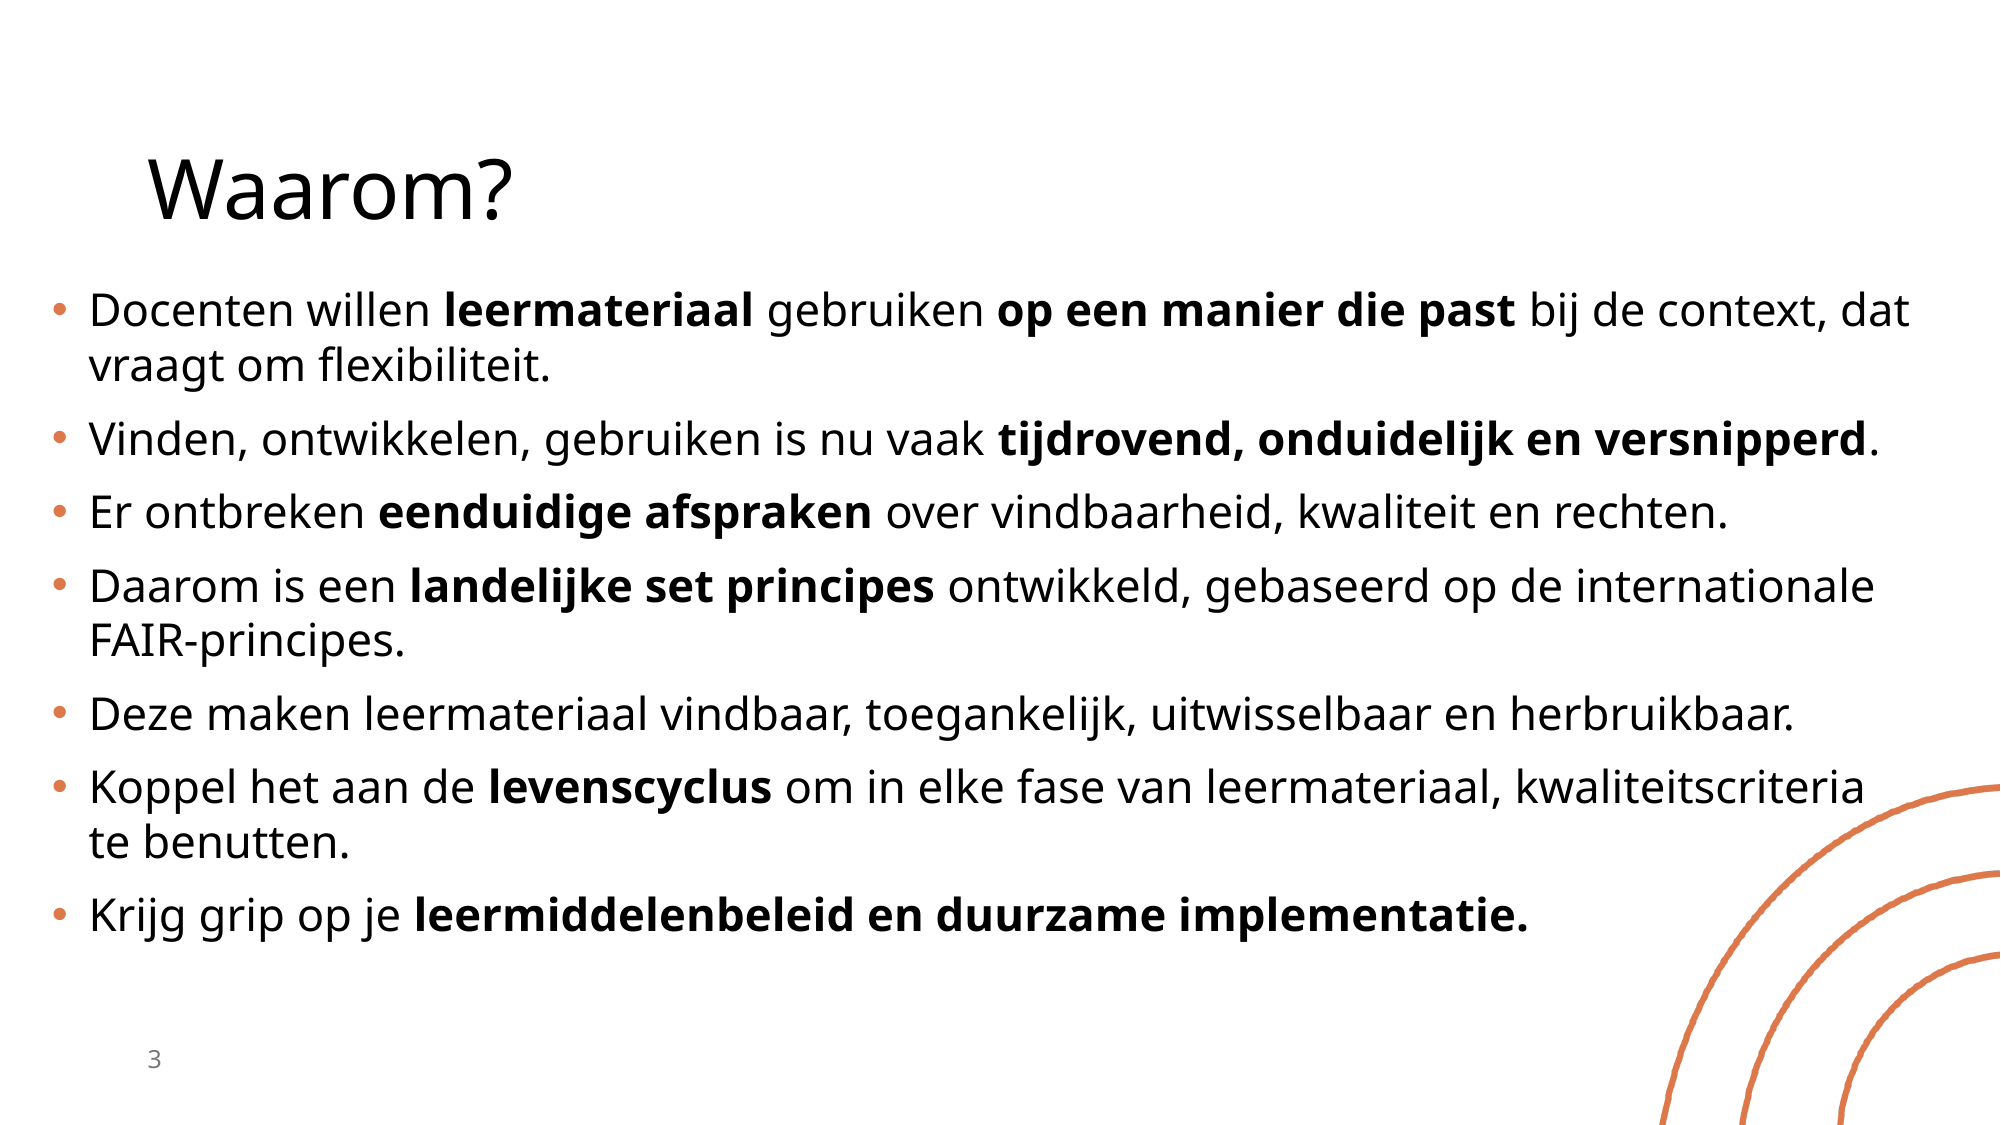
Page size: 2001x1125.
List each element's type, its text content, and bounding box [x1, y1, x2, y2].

title Waarom? [147, 147, 1713, 239]
slide_number 3 [147, 1045, 207, 1076]
picture [1659, 784, 2000, 1125]
list Docenten willen leermateriaal gebruiken op een manier die past bij de context, dat vraagt om flexibiliteit. Vinden, ontwikkelen, gebruiken is nu vaak tijdrovend, onduidelijk en versnipperd. Er ontbreken eenduidige afspraken over vindbaarheid, kwaliteit en rechten. Daarom is een landelijke set principes ontwikkeld, gebaseerd op de internationale FAIR-principes. Deze maken leermateriaal vindbaar, toegankelijk, uitwisselbaar en herbruikbaar. Koppel het aan de levenscyclus om in elke fase van leermateriaal, kwaliteitscriteria te benutten. Krijg grip op je leermiddelenbeleid en duurzame implementatie. [51, 281, 1915, 985]
